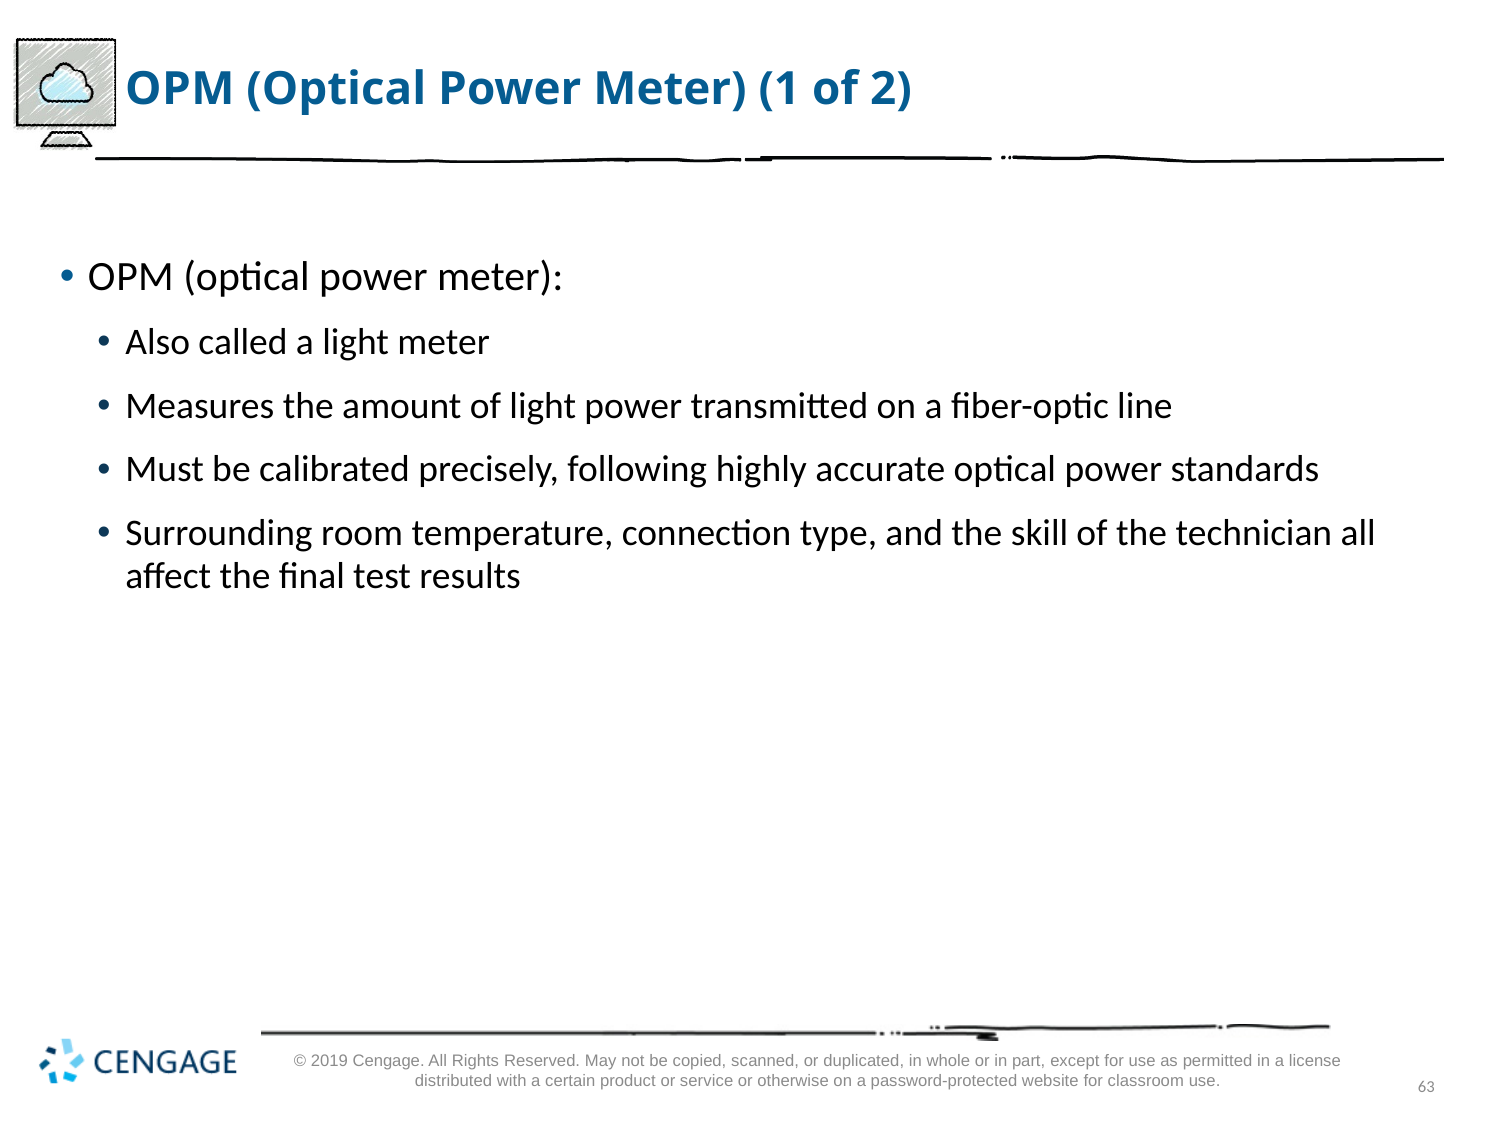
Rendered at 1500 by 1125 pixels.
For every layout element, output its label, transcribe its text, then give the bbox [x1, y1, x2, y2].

title O P M (Optical Power Meter) (1 of 2) [125, 66, 1442, 116]
footer © 2019 Cengage. All Rights Reserved. May not be copied, scanned, or duplicated, in whole or in part, except for use as permitted in a license distributed with a certain product or service or otherwise on a password-protected website for classroom use. [262, 1050, 1375, 1091]
list O P M (optical power meter): Also called a light meter Measures the amount of light power transmitted on a fiber-optic line Must be calibrated precisely, following highly accurate optical power standards Surrounding room temperature, connection type, and the skill of the technician all affect the final test results [59, 252, 1441, 601]
picture [19, 1025, 249, 1096]
picture [95, 155, 1444, 163]
picture [13, 36, 117, 151]
picture [261, 1024, 1331, 1041]
